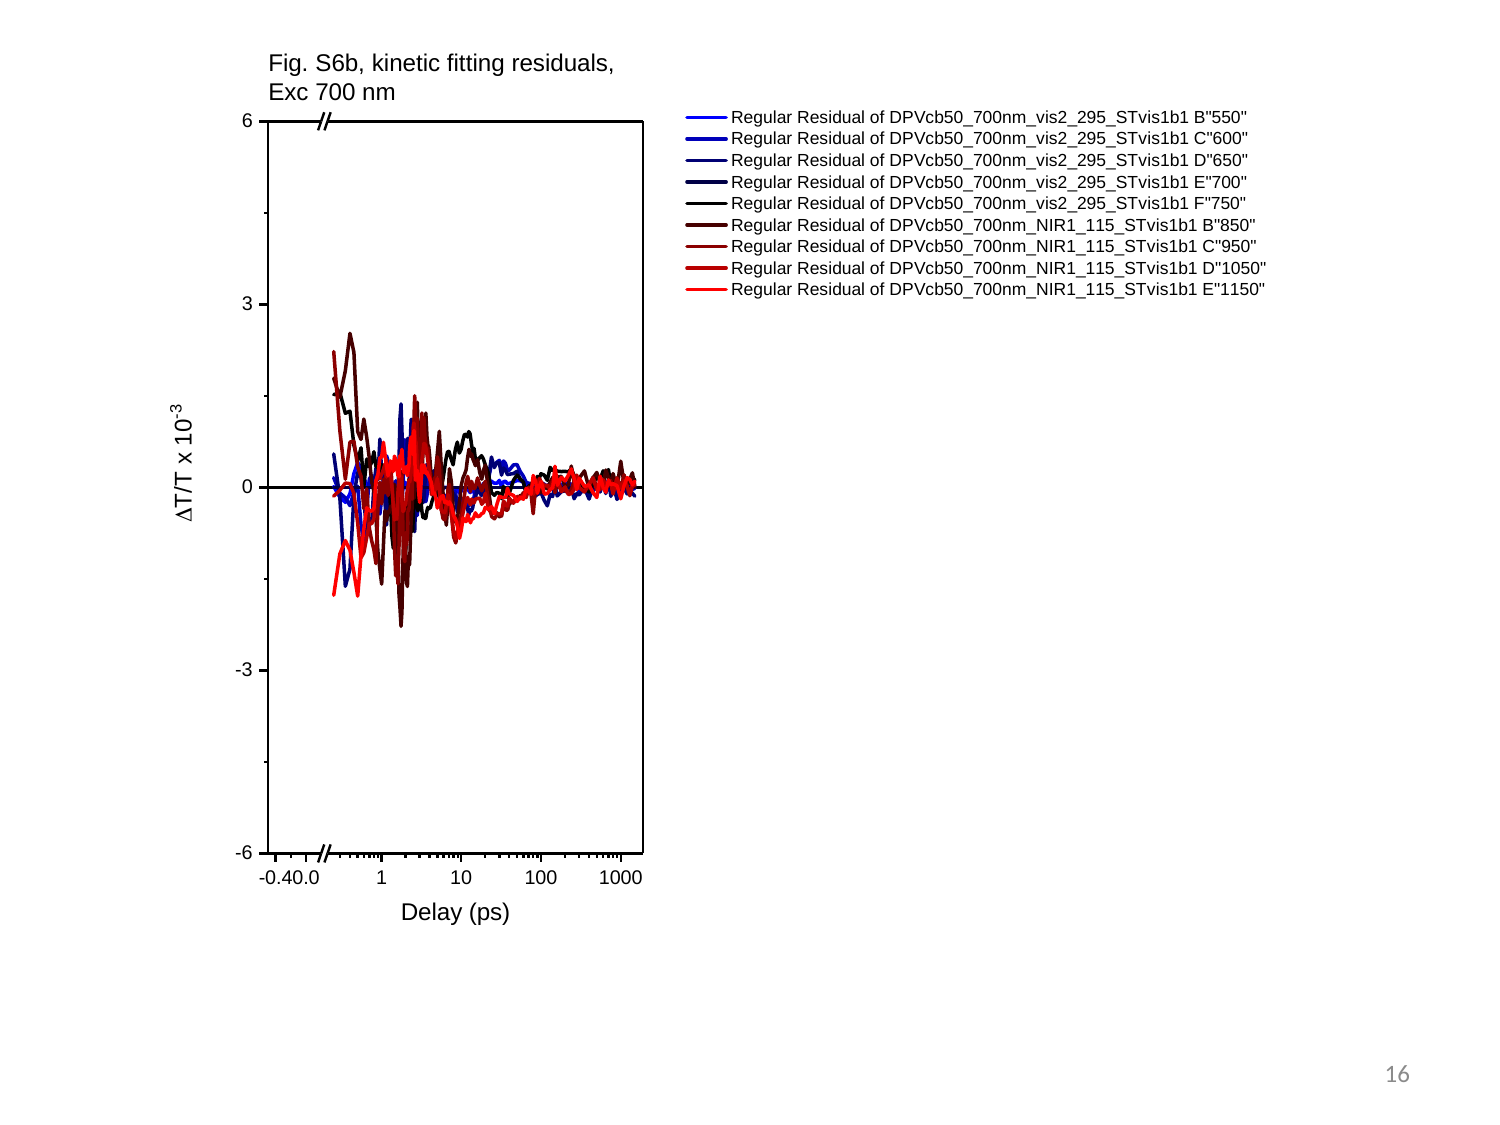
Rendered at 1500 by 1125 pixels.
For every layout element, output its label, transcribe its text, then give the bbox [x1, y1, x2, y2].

slide_number 16 [1074, 1057, 1425, 1103]
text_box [0, 0, 1500, 1049]
